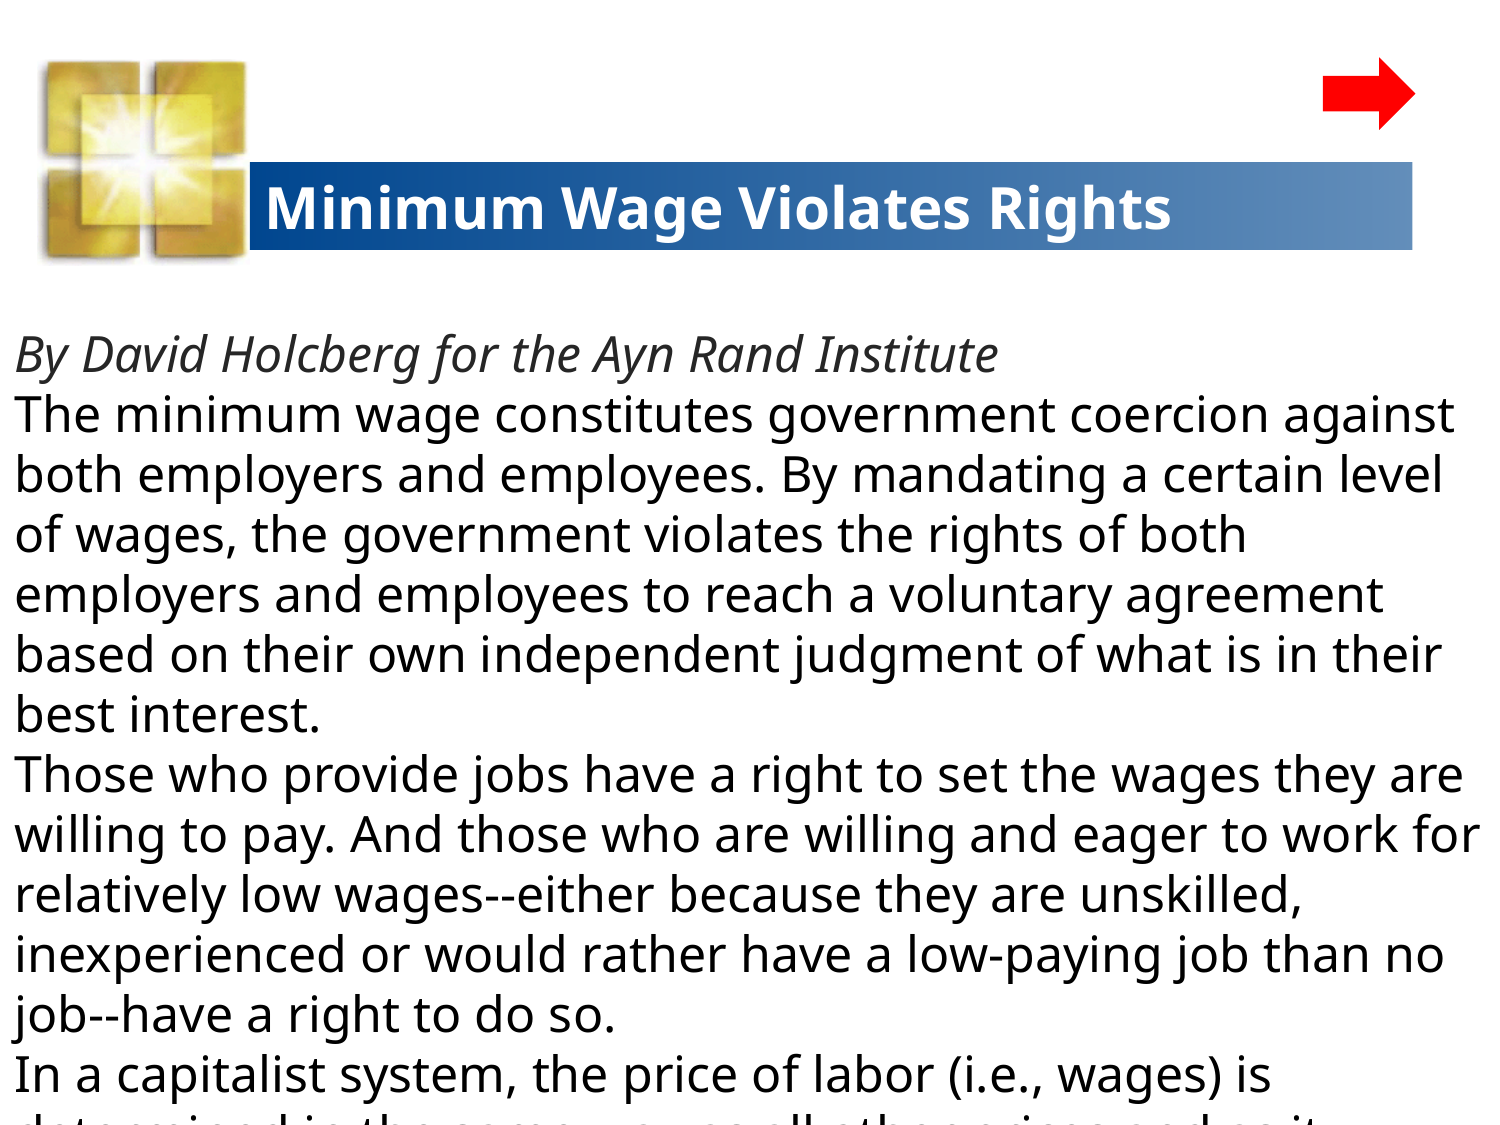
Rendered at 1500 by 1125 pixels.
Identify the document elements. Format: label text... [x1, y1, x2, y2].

text_box [1324, 62, 1413, 125]
text_box By David Holcberg for the Ayn Rand Institute The minimum wage constitutes government coercion against both employers and employees. By mandating a certain level of wages, the government violates the rights of both employers and employees to reach a voluntary agreement based on their own independent judgment of what is in their best interest. Those who provide jobs have a right to set the wages they are willing to pay. And those who are willing and eager to work for relatively low wages--either because they are unskilled, inexperienced or would rather have a low-paying job than no job--have a right to do so. In a capitalist system, the price of labor (i.e., wages) is determined in the same way as all other prices and as it should be: by the individual judgments and voluntary decisions of buyers and sellers. [0, 315, 1500, 1125]
picture [37, 59, 250, 266]
title Minimum Wage Violates Rights [249, 162, 1413, 251]
